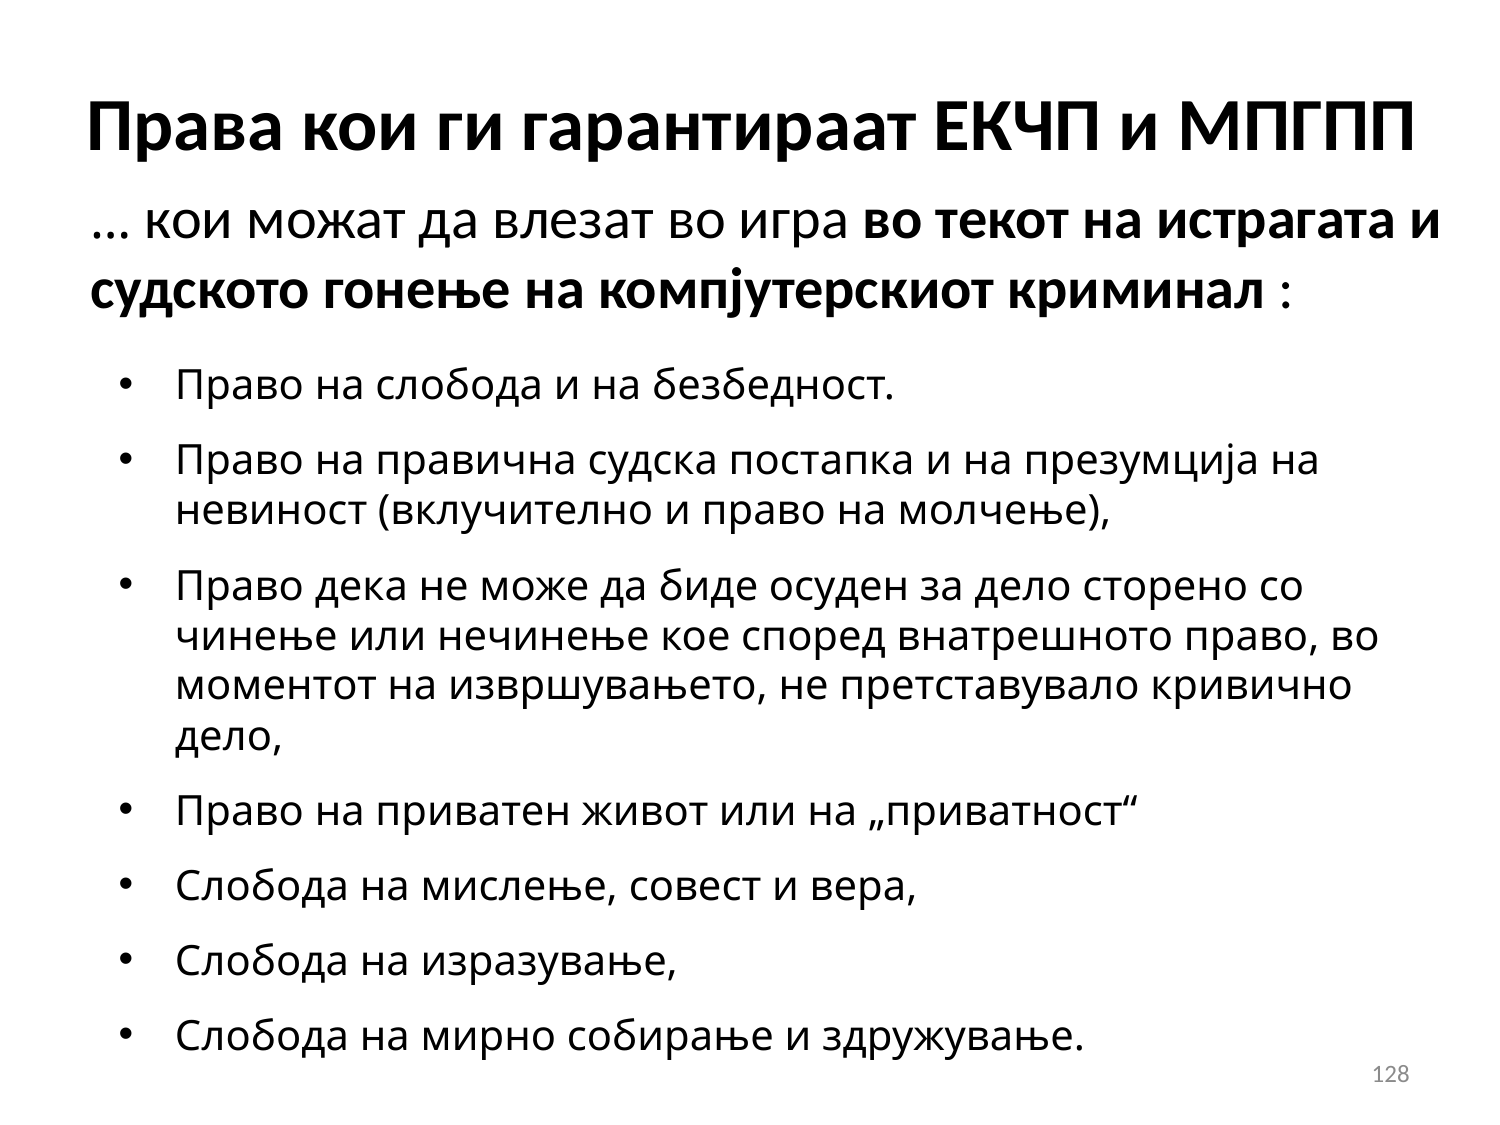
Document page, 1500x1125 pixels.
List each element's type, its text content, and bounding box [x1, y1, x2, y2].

title Права кои ги гарантираат ЕКЧП и МПГПП [54, 44, 1451, 196]
list … кои можат да влезат во игра во текот на истрагата и судското гонење на компјутерскиот криминал : Право на слобода и на безбедност. Право на правична судска постапка и на презумција на невиност (вклучително и право на молчење), Право дека не може да биде осуден за дело сторено со чинење или нечинење кое според внатрешното право, во моментот на извршувањето, не претставувало кривично дело, Право на приватен живот или на „приватност“ Слобода на мислење, совест и вера, Слобода на изразување, Слобода на мирно собирање и здружување. [74, 172, 1477, 962]
slide_number 128 [1074, 1042, 1425, 1103]
